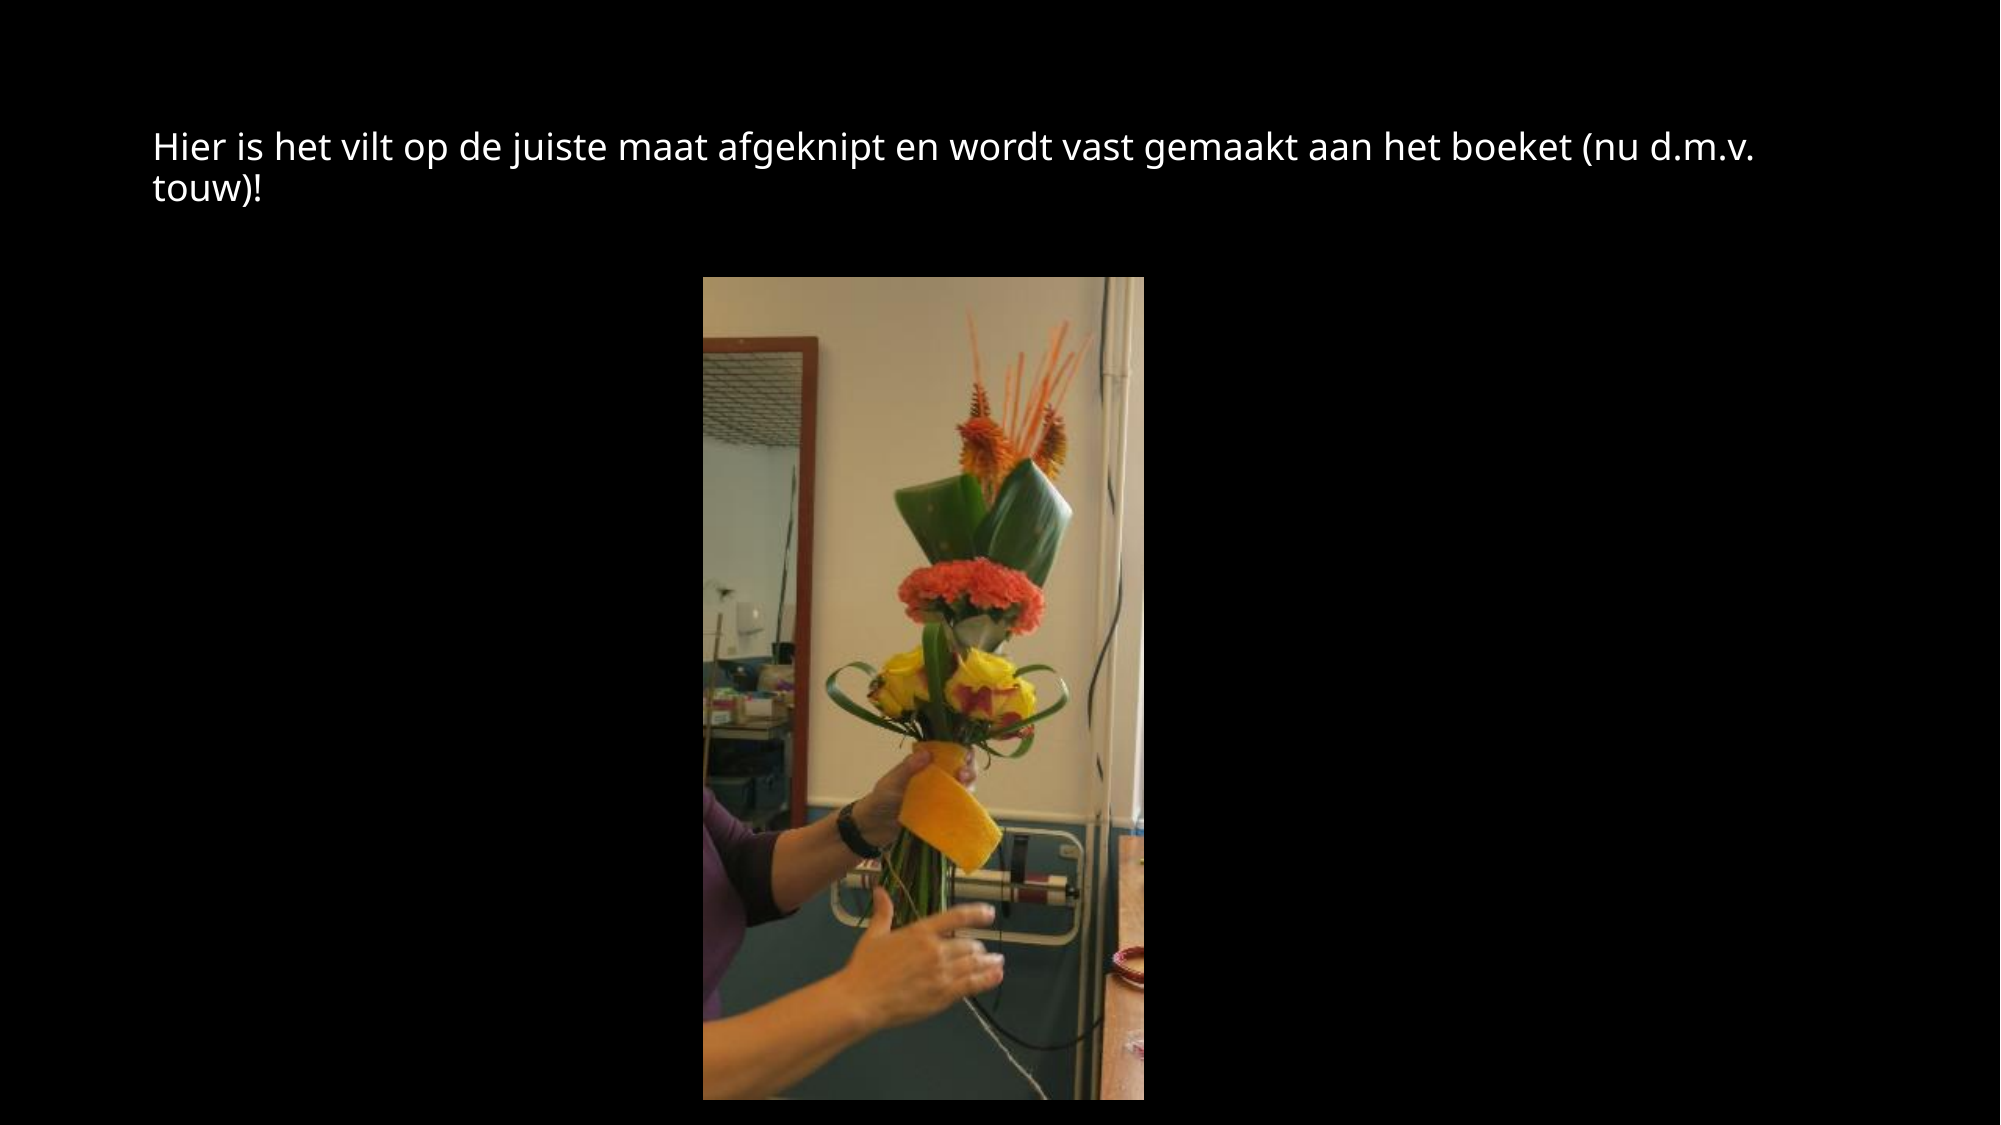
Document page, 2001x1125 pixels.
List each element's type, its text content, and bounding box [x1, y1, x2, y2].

picture [703, 277, 1144, 1100]
title Hier is het vilt op de juiste maat afgeknipt en wordt vast gemaakt aan het boeket (nu d.m.v. touw)! [137, 59, 1863, 278]
